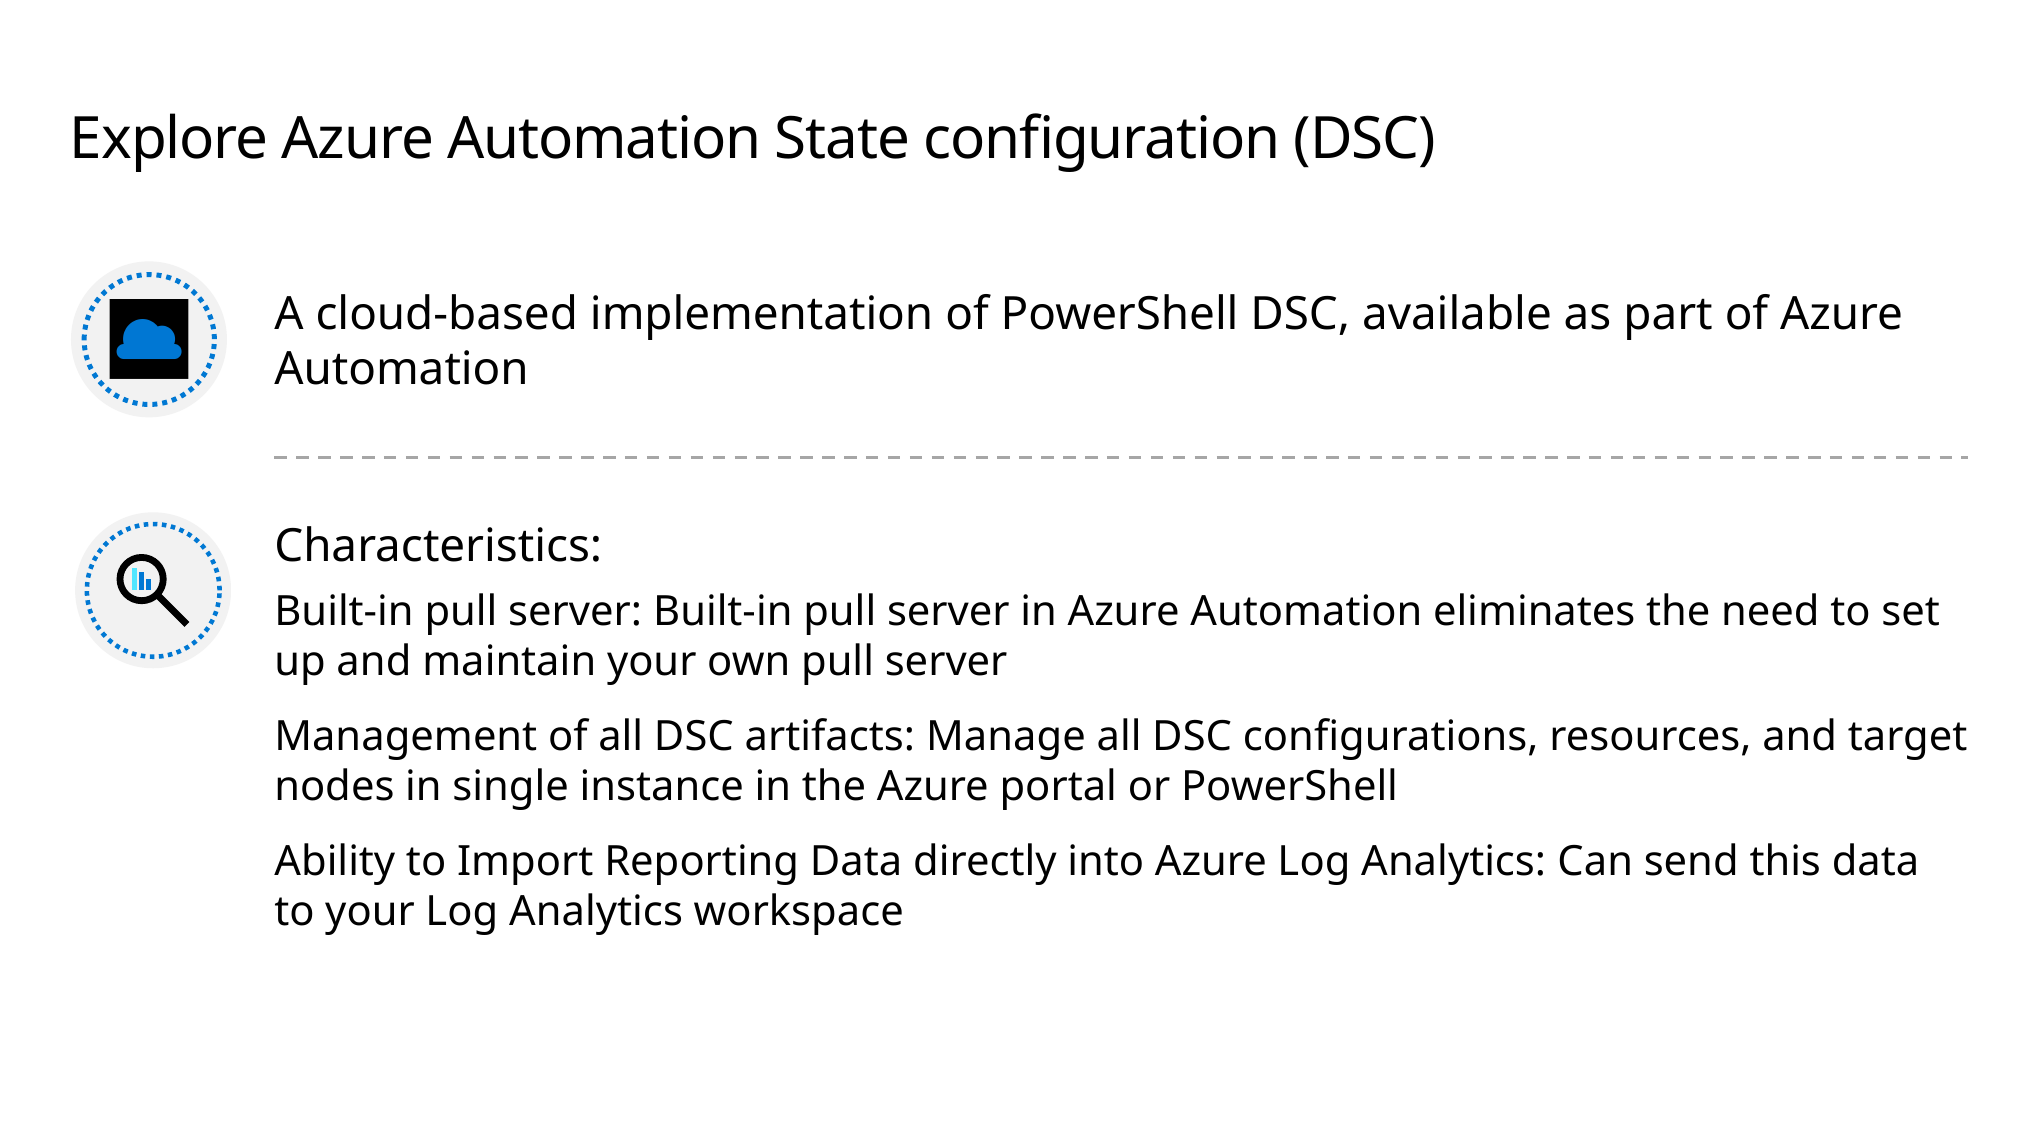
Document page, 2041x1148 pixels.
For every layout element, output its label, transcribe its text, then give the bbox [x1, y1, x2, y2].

picture [74, 511, 232, 669]
text_box A cloud-based implementation of PowerShell DSC, available as part of Azure Automation [274, 283, 1968, 394]
text_box Characteristics: Built-in pull server: Built-in pull server in Azure Automation eliminates the need to set up and maintain your own pull server Management of all DSC artifacts: Manage all DSC configurations, resources, and target nodes in single instance in the Azure portal or PowerShell Ability to Import Reporting Data directly into Azure Log Analytics: Can send this data to your Log Analytics workspace [274, 516, 1968, 934]
picture [70, 260, 227, 418]
title Explore Azure Automation State configuration (DSC) [70, 103, 1969, 172]
